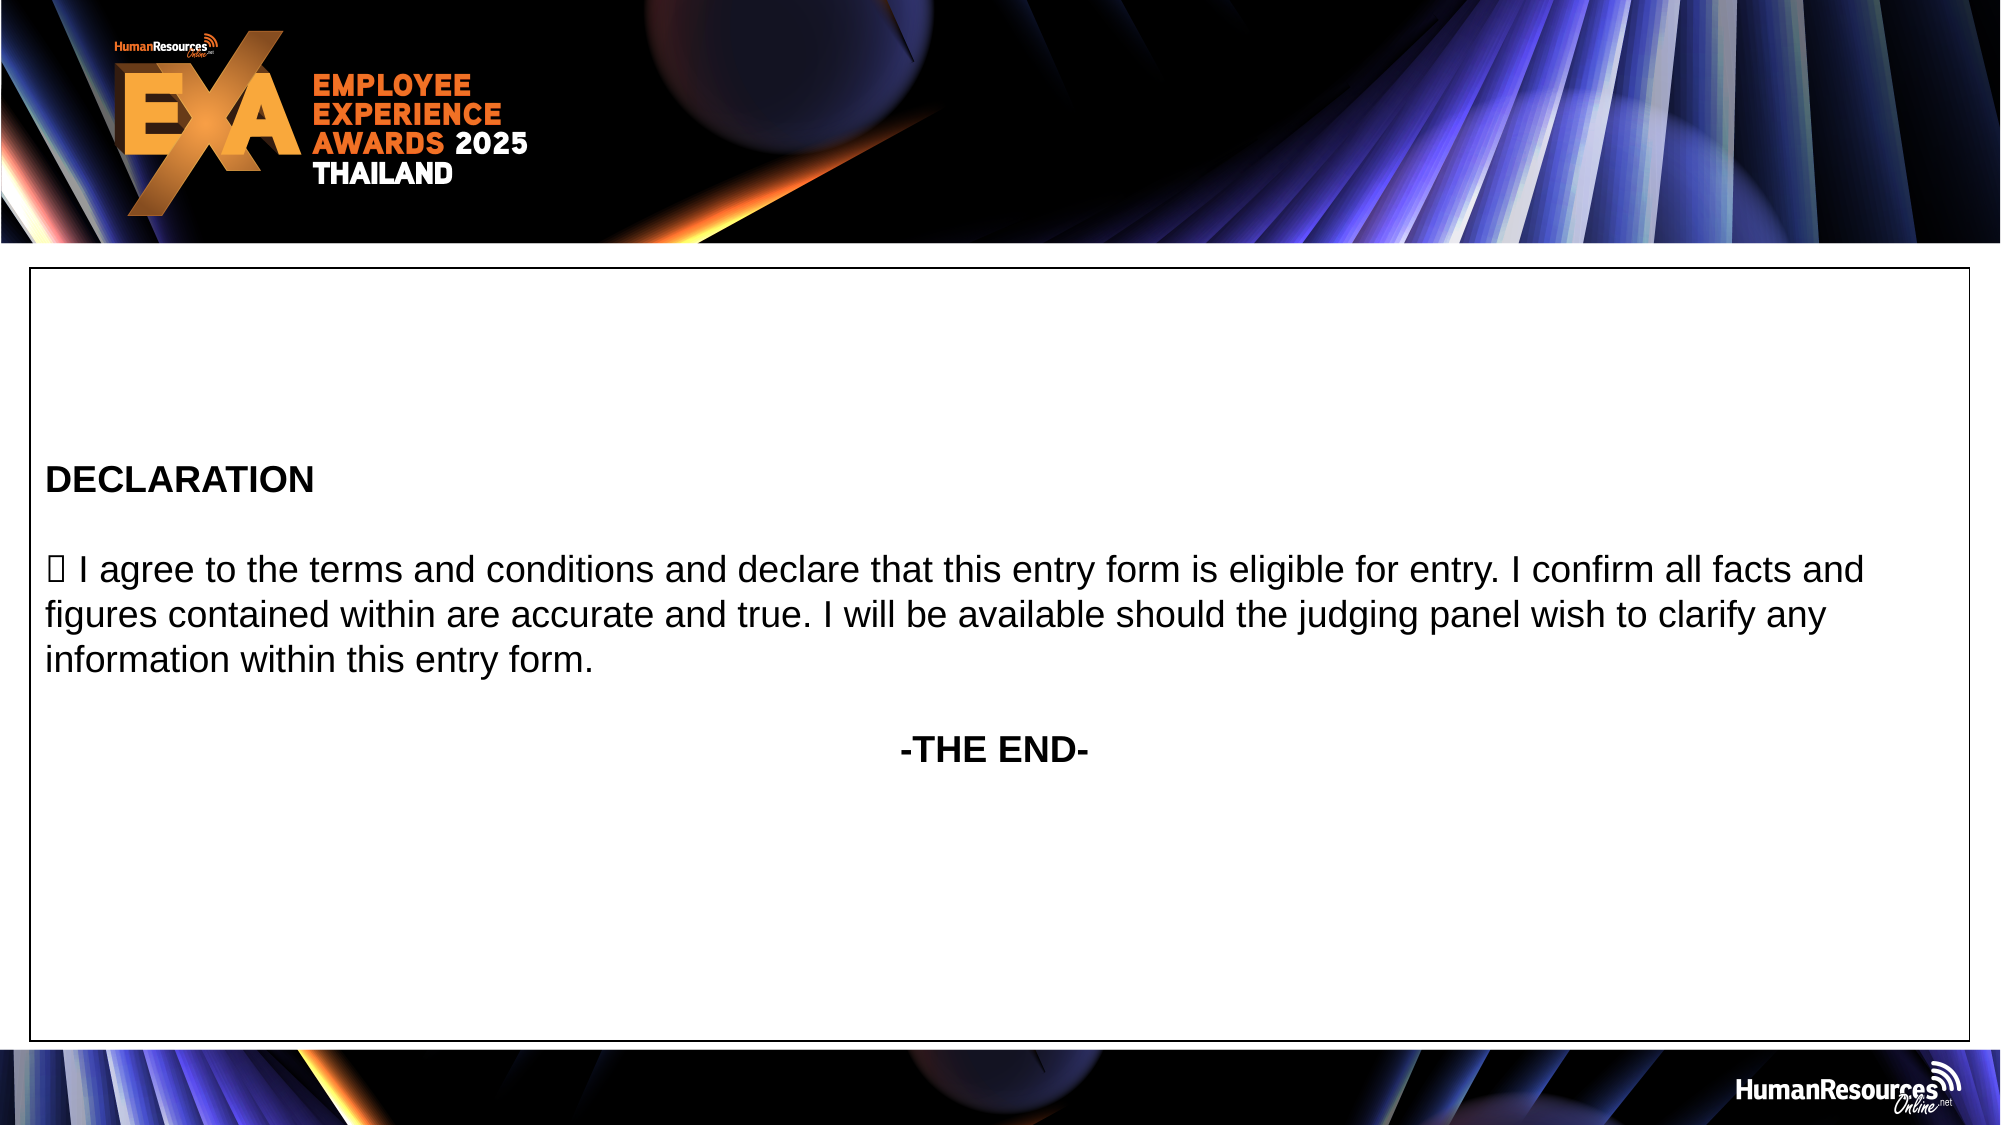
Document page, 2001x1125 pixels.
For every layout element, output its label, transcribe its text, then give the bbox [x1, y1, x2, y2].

picture [0, 0, 2001, 1125]
text_box DECLARATION  I agree to the terms and conditions and declare that this entry form is eligible for entry. I confirm all facts and figures contained within are accurate and true. I will be available should the judging panel wish to clarify any information within this entry form. -THE END- [30, 267, 1970, 1042]
